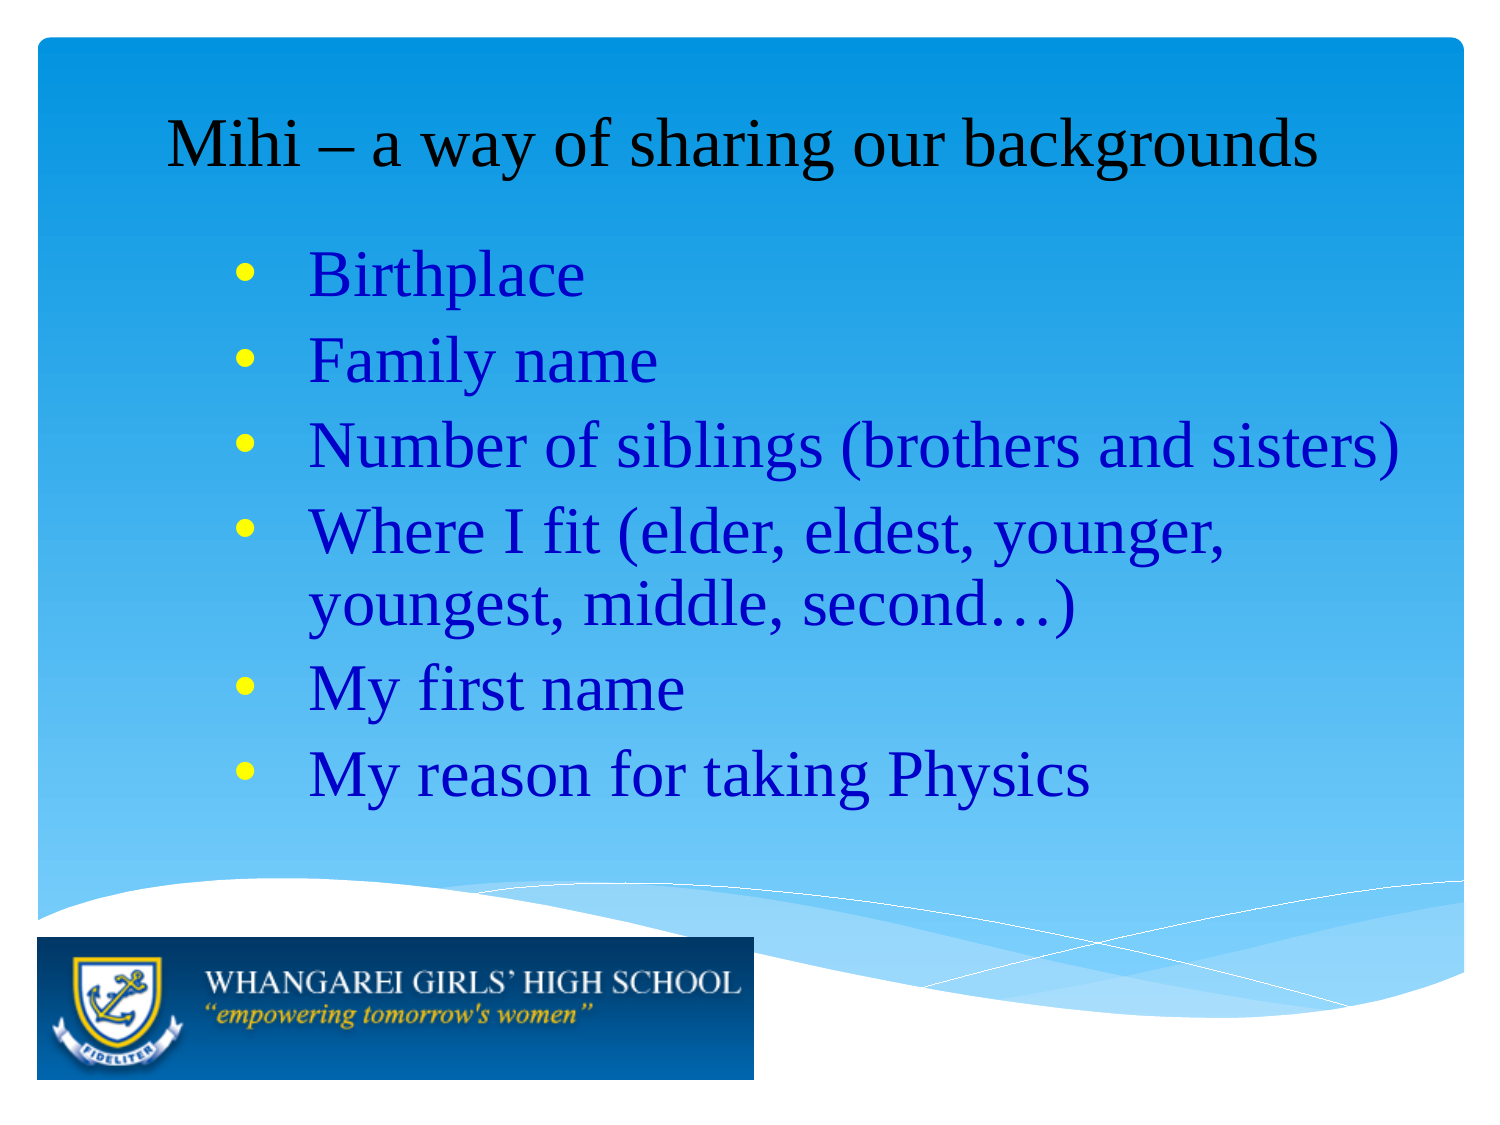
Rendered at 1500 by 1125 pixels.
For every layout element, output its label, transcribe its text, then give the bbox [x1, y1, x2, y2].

picture [37, 937, 754, 1080]
text_box Mihi – a way of sharing our backgrounds [138, 87, 1350, 188]
text_box Birthplace Family name Number of siblings (brothers and sisters) Where I fit (elder, eldest, younger, youngest, middle, second…) My first name My reason for taking Physics [218, 231, 1471, 958]
